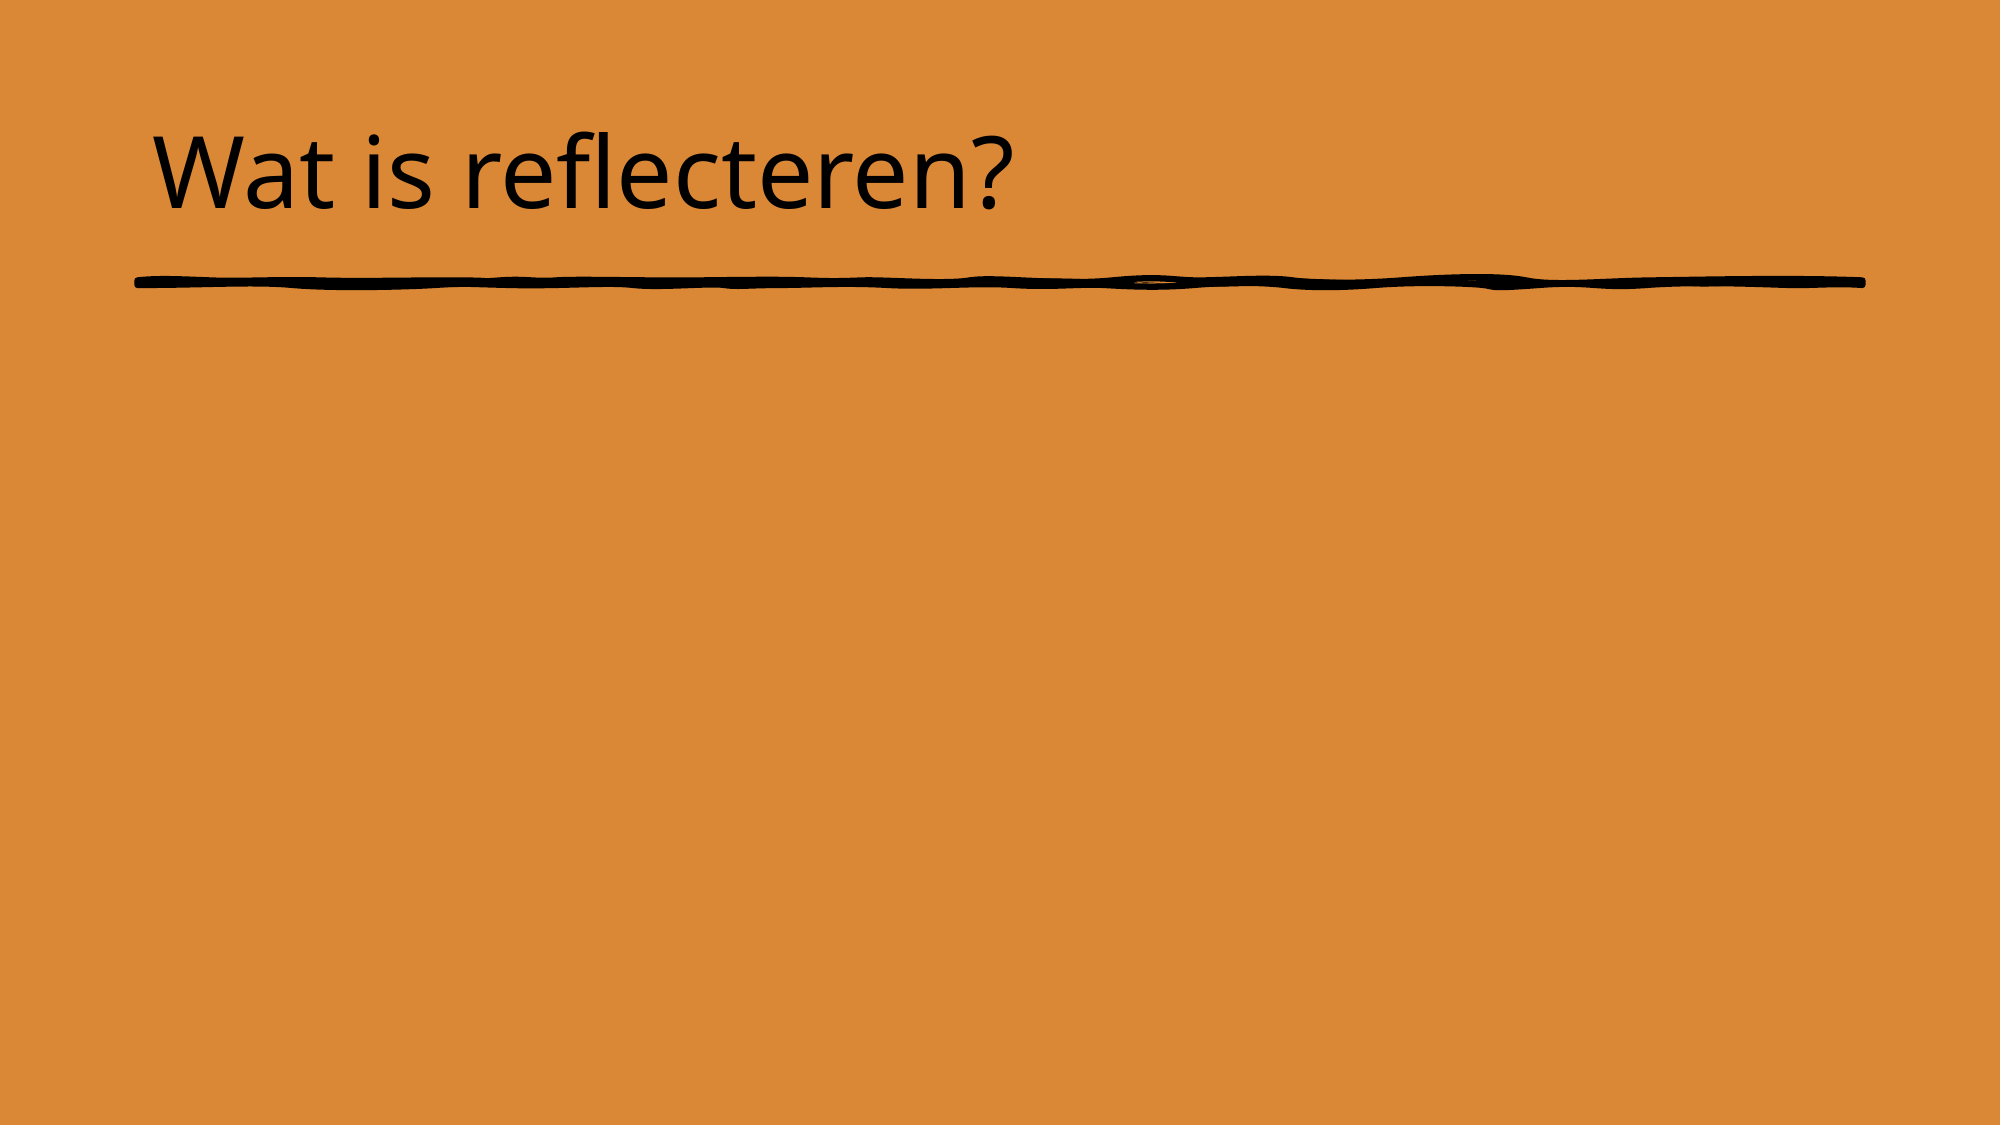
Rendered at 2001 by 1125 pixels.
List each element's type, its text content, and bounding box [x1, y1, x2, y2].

title Wat is reflecteren? [137, 59, 1863, 278]
